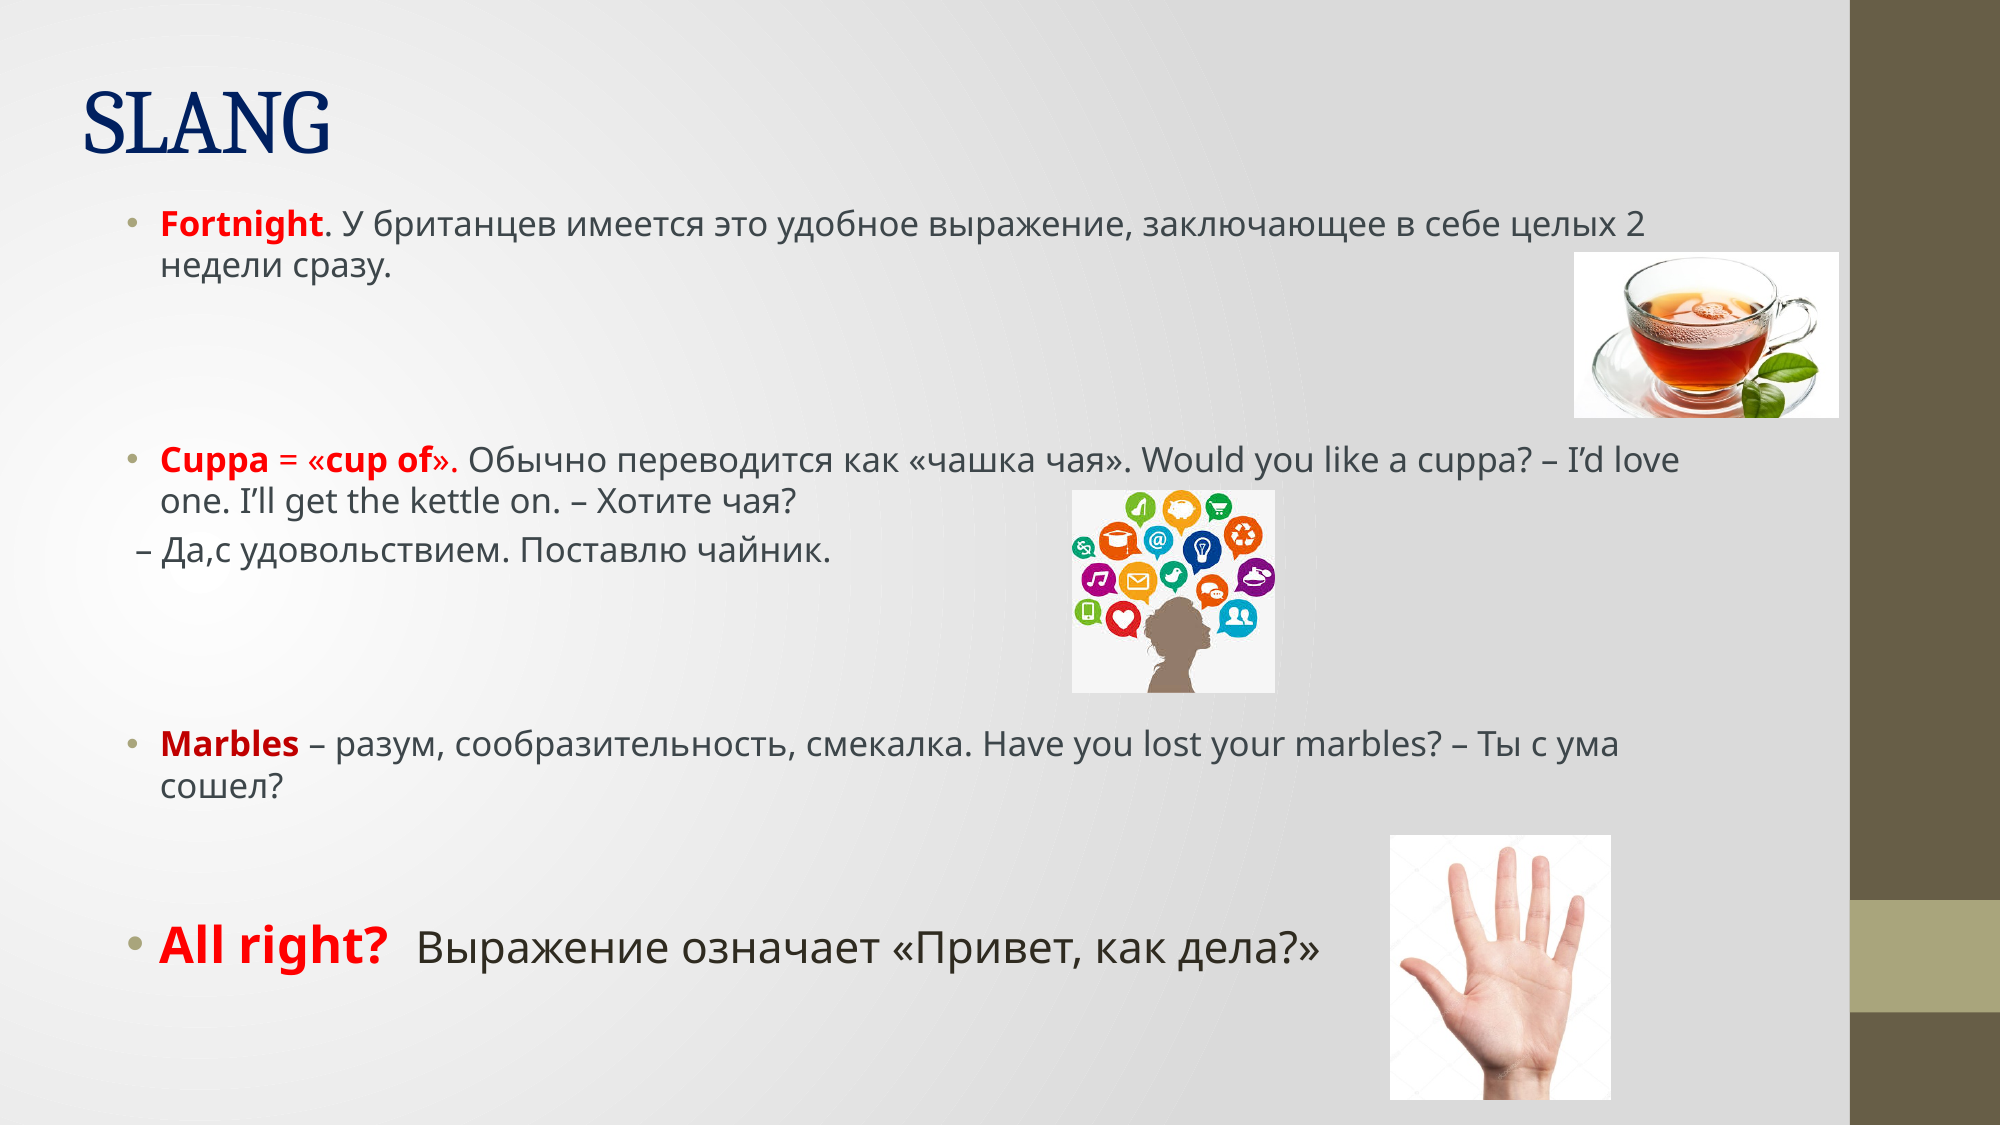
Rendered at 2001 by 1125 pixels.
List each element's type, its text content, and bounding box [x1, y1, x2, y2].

picture [1390, 835, 1612, 1101]
title SLANG [69, 23, 1736, 212]
picture [1574, 251, 1839, 418]
picture [1072, 490, 1275, 694]
list Fortnight. У британцев имеется это удобное выражение, заключающее в себе целых 2 недели сразу. Cuppa = «cup of». Обычно переводится как «чашка чая». Would you like a cuppa? – I’d love one. I’ll get the kettle on. – Хотите чая? – Да,с удовольствием. Поставлю чайник. Marbles – разум, сообразительность, смекалка. Have you lost your marbles? – Ты с ума сошел? All right? Выражение означает «Привет, как дела?» [94, 193, 1762, 982]
